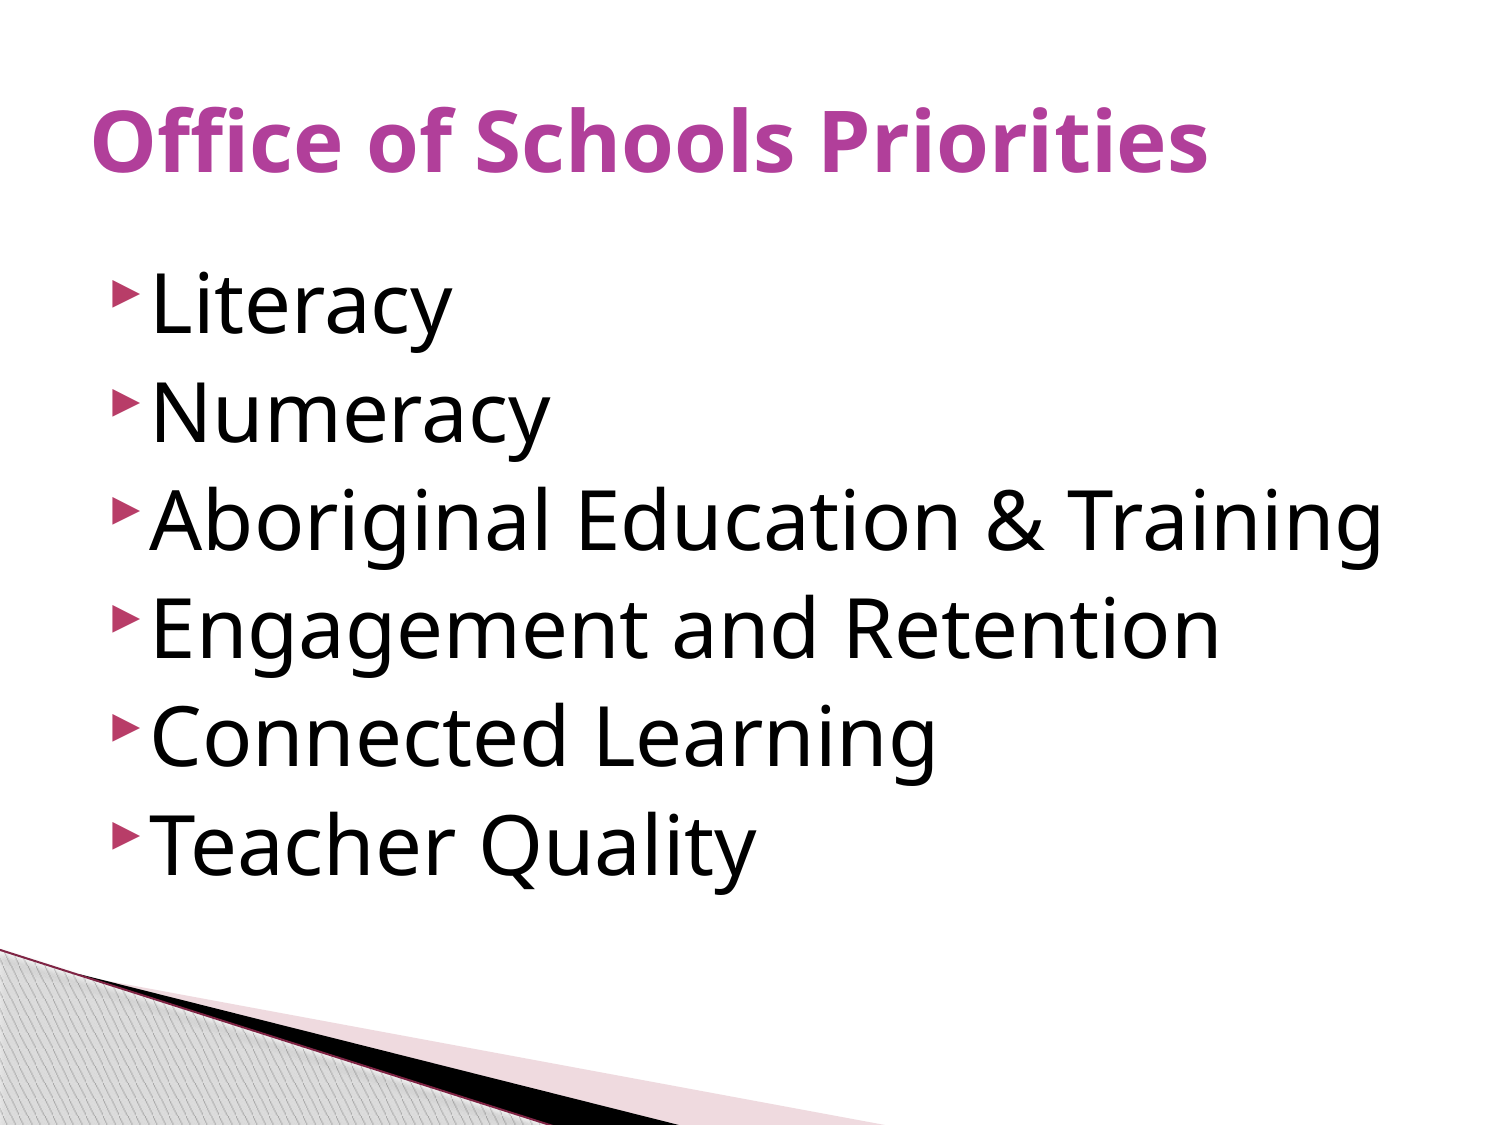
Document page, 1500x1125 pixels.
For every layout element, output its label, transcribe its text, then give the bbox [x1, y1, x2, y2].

title Office of Schools Priorities [75, 45, 1425, 233]
list Literacy Numeracy Aboriginal Education & Training Engagement and Retention Connected Learning Teacher Quality [75, 243, 1425, 986]
